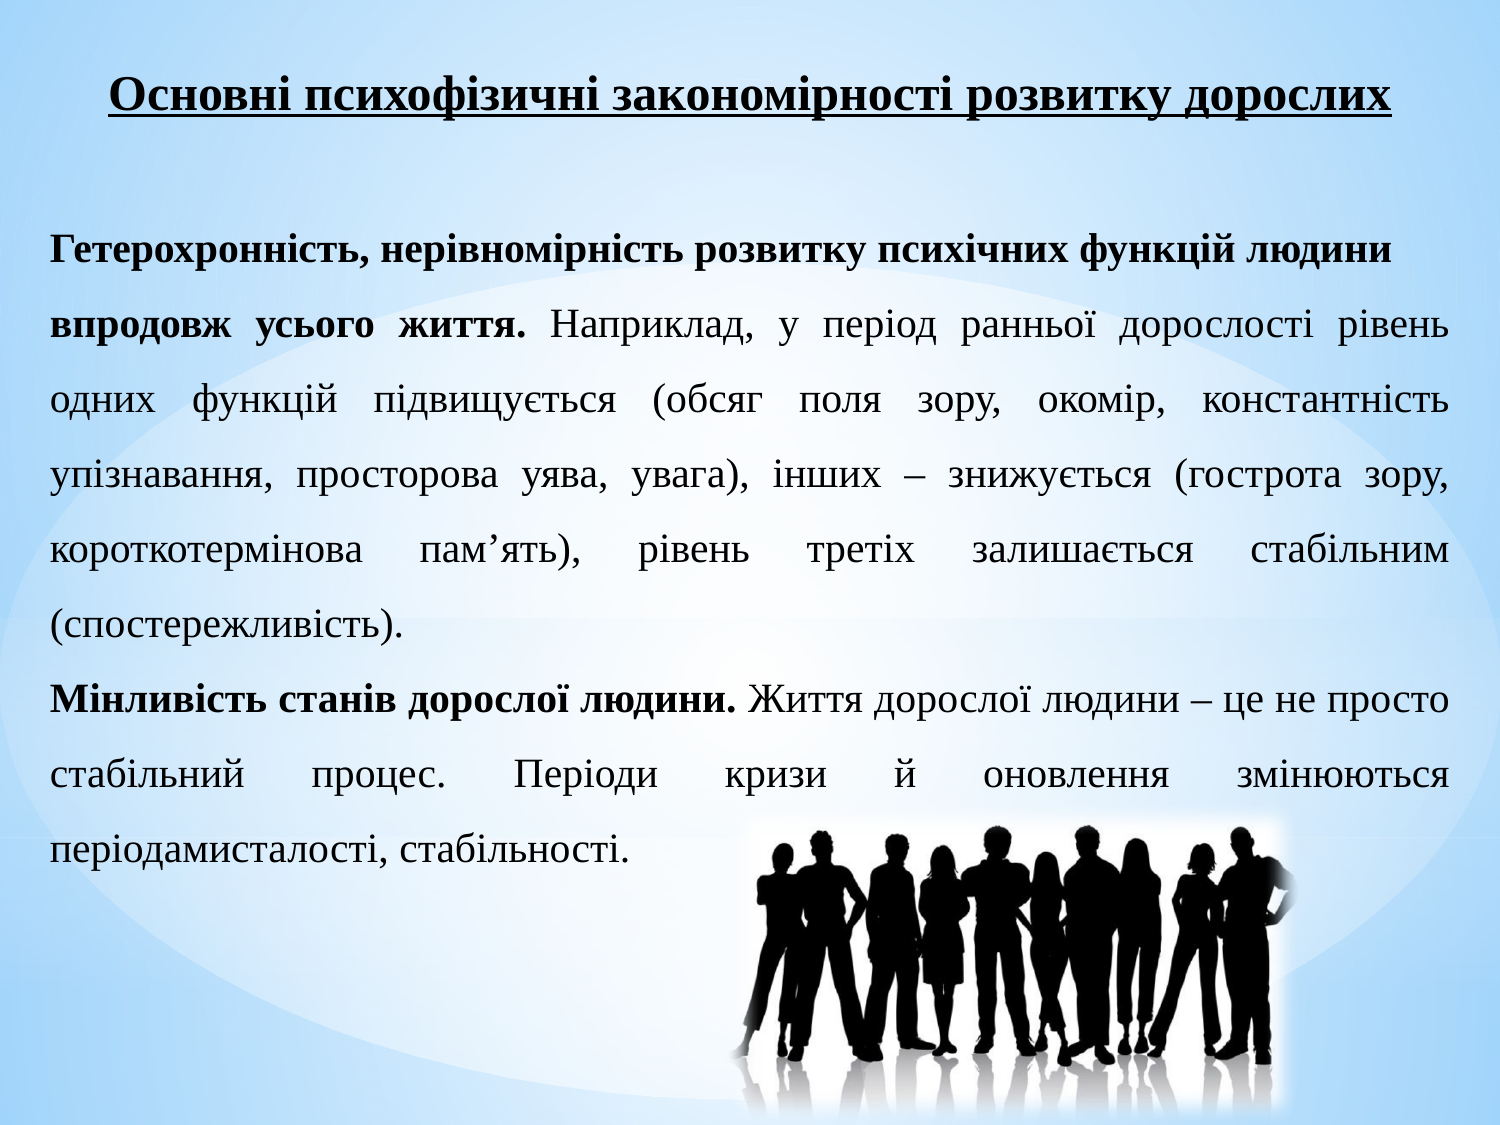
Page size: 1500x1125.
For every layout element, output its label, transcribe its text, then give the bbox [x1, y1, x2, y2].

text_box Основні психофізичні закономірності розвитку дорослих Гетерохронність, нерівномірність розвитку психічних функцій людини впродовж усього життя. Наприклад, у період ранньої дорослості рівень одних функцій підвищується (обсяг поля зору, окомір, константність упізнавання, просторова уява, увага), інших – знижується (гострота зору, короткотермінова пам’ять), рівень третіх залишається стабільним (спостережливість). Мінливість станів дорослої людини. Життя дорослої людини – це не просто стабільний процес. Періоди кризи й оновлення змінюються періодамисталості, стабільності. [35, 23, 1465, 879]
picture [726, 799, 1301, 1125]
